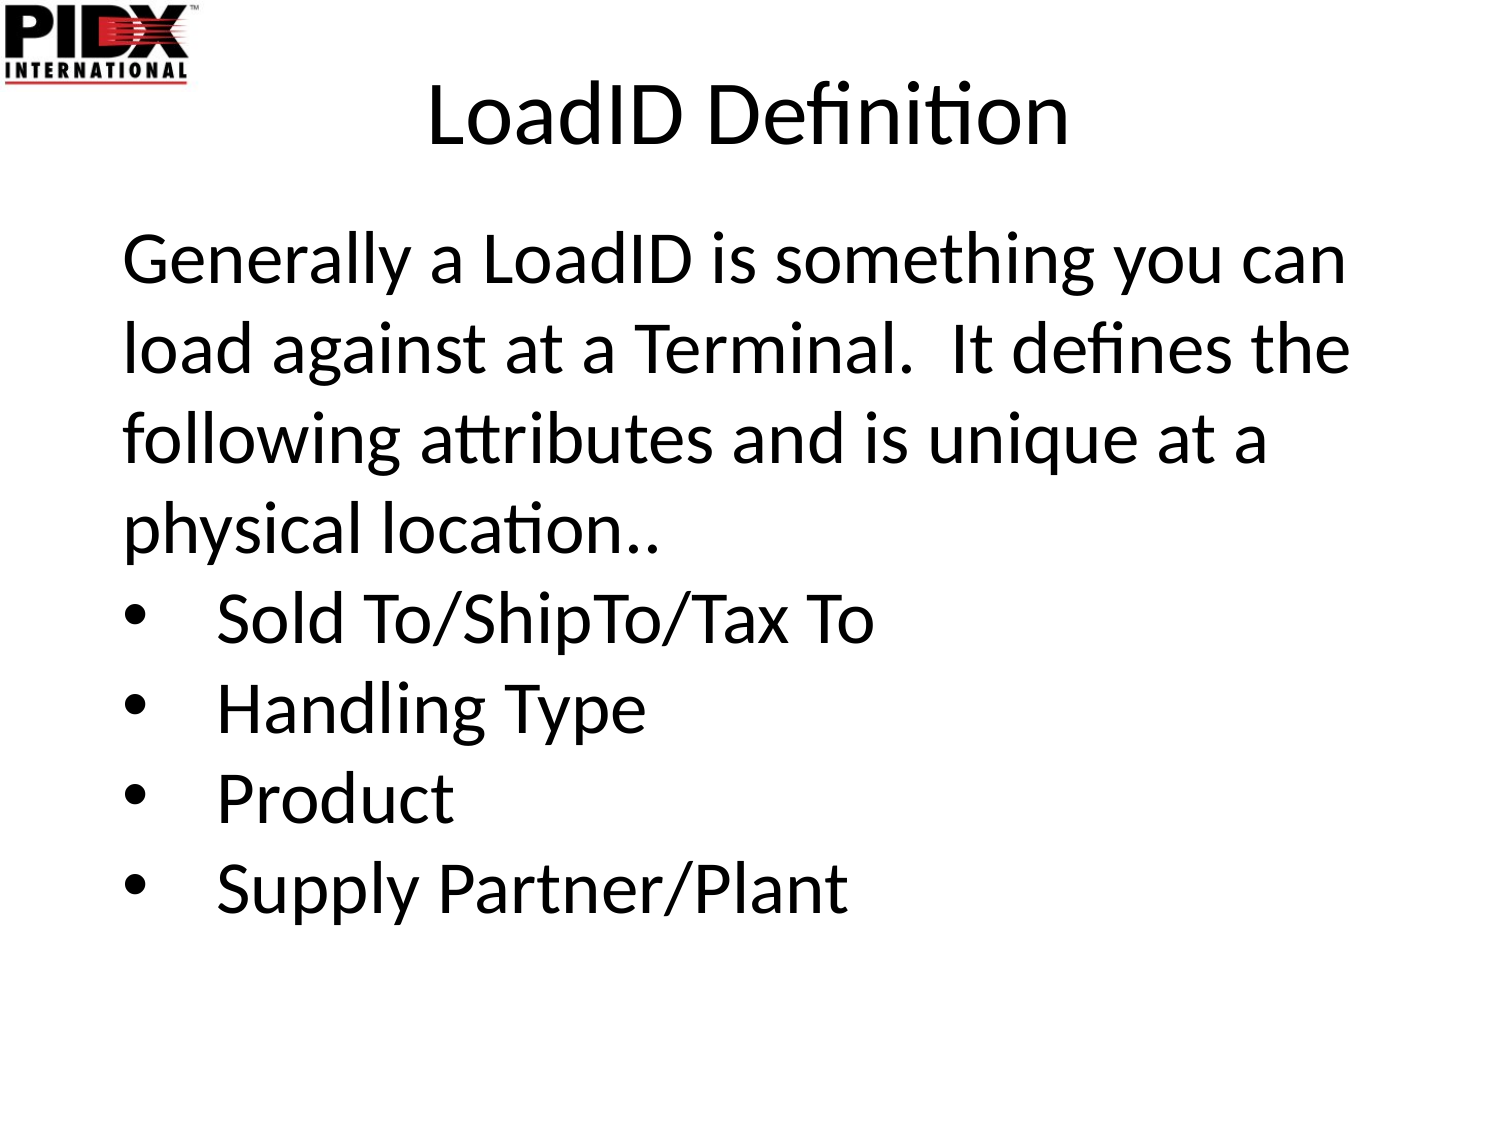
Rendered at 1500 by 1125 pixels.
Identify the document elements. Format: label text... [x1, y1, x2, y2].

title LoadID Definition [75, 45, 1425, 171]
text_box Generally a LoadID is something you can load against at a Terminal. It defines the following attributes and is unique at a physical location.. Sold To/ShipTo/Tax To Handling Type Product Supply Partner/Plant [107, 201, 1388, 937]
picture [0, 0, 205, 92]
